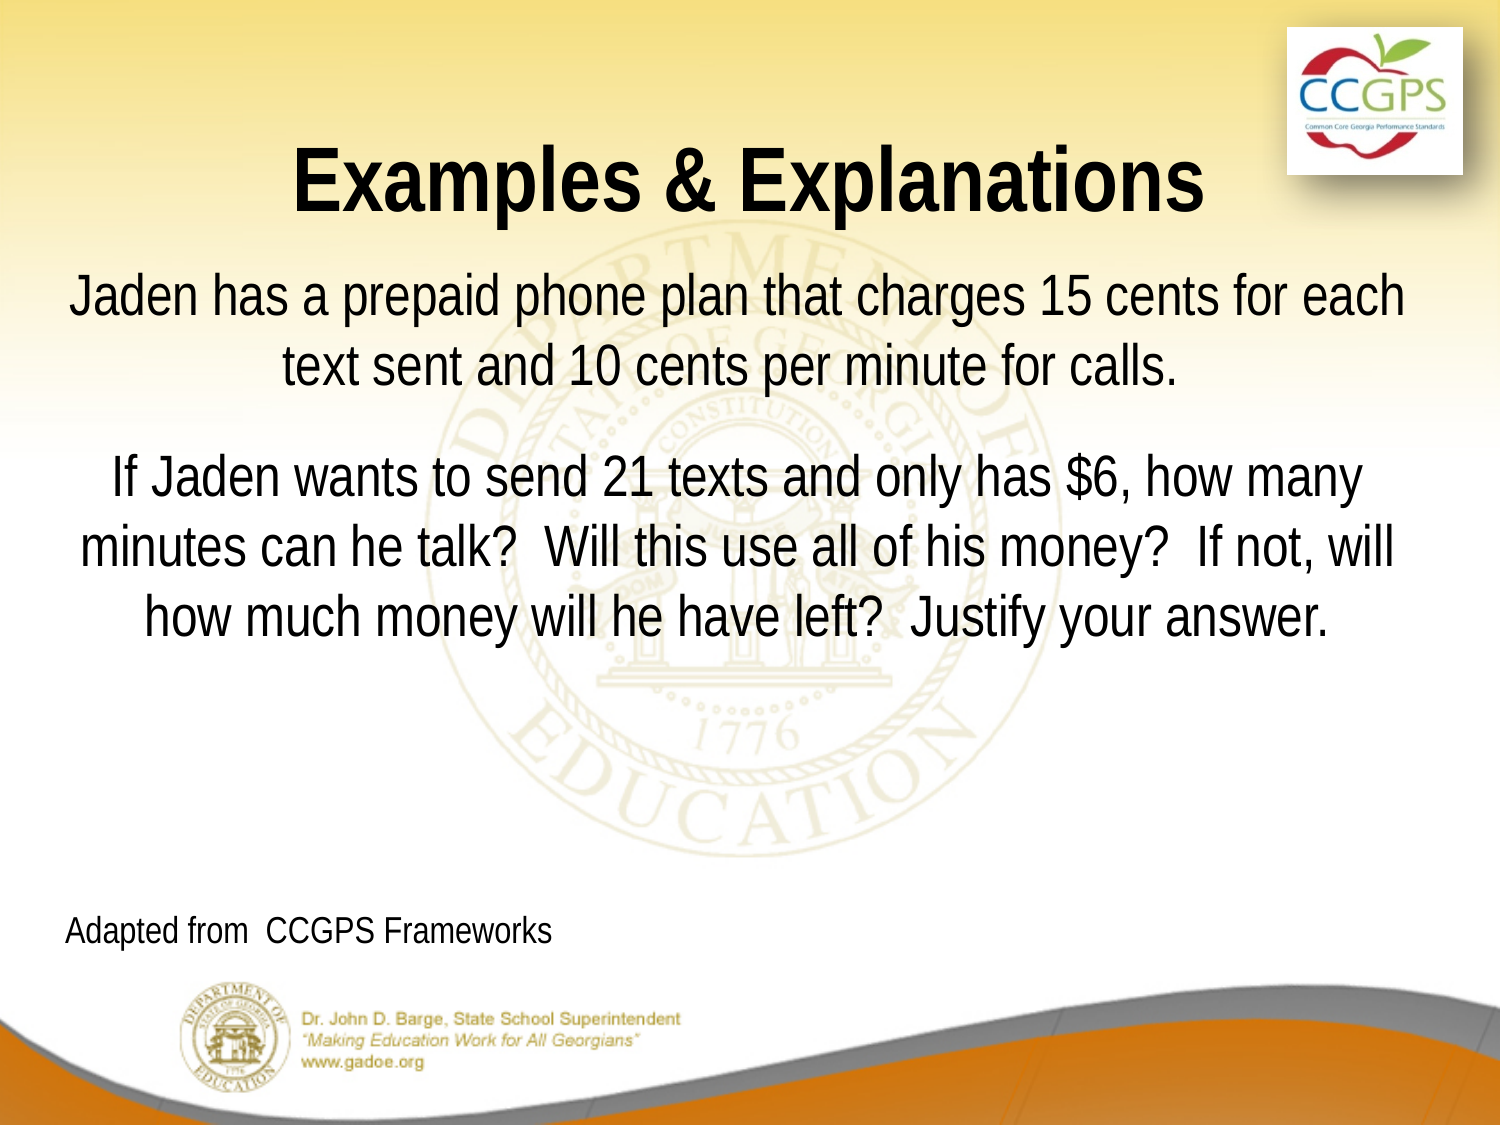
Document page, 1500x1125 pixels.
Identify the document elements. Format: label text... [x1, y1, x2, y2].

subtitle Jaden has a prepaid phone plan that charges 15 cents for each text sent and 10 cents per minute for calls. If Jaden wants to send 21 texts and only has $6, how many minutes can he talk? Will this use all of his money? If not, will how much money will he have left? Justify your answer. Adapted from CCGPS Frameworks [49, 249, 1426, 976]
title Examples & Explanations [112, 74, 1388, 249]
picture [0, 0, 1500, 1125]
